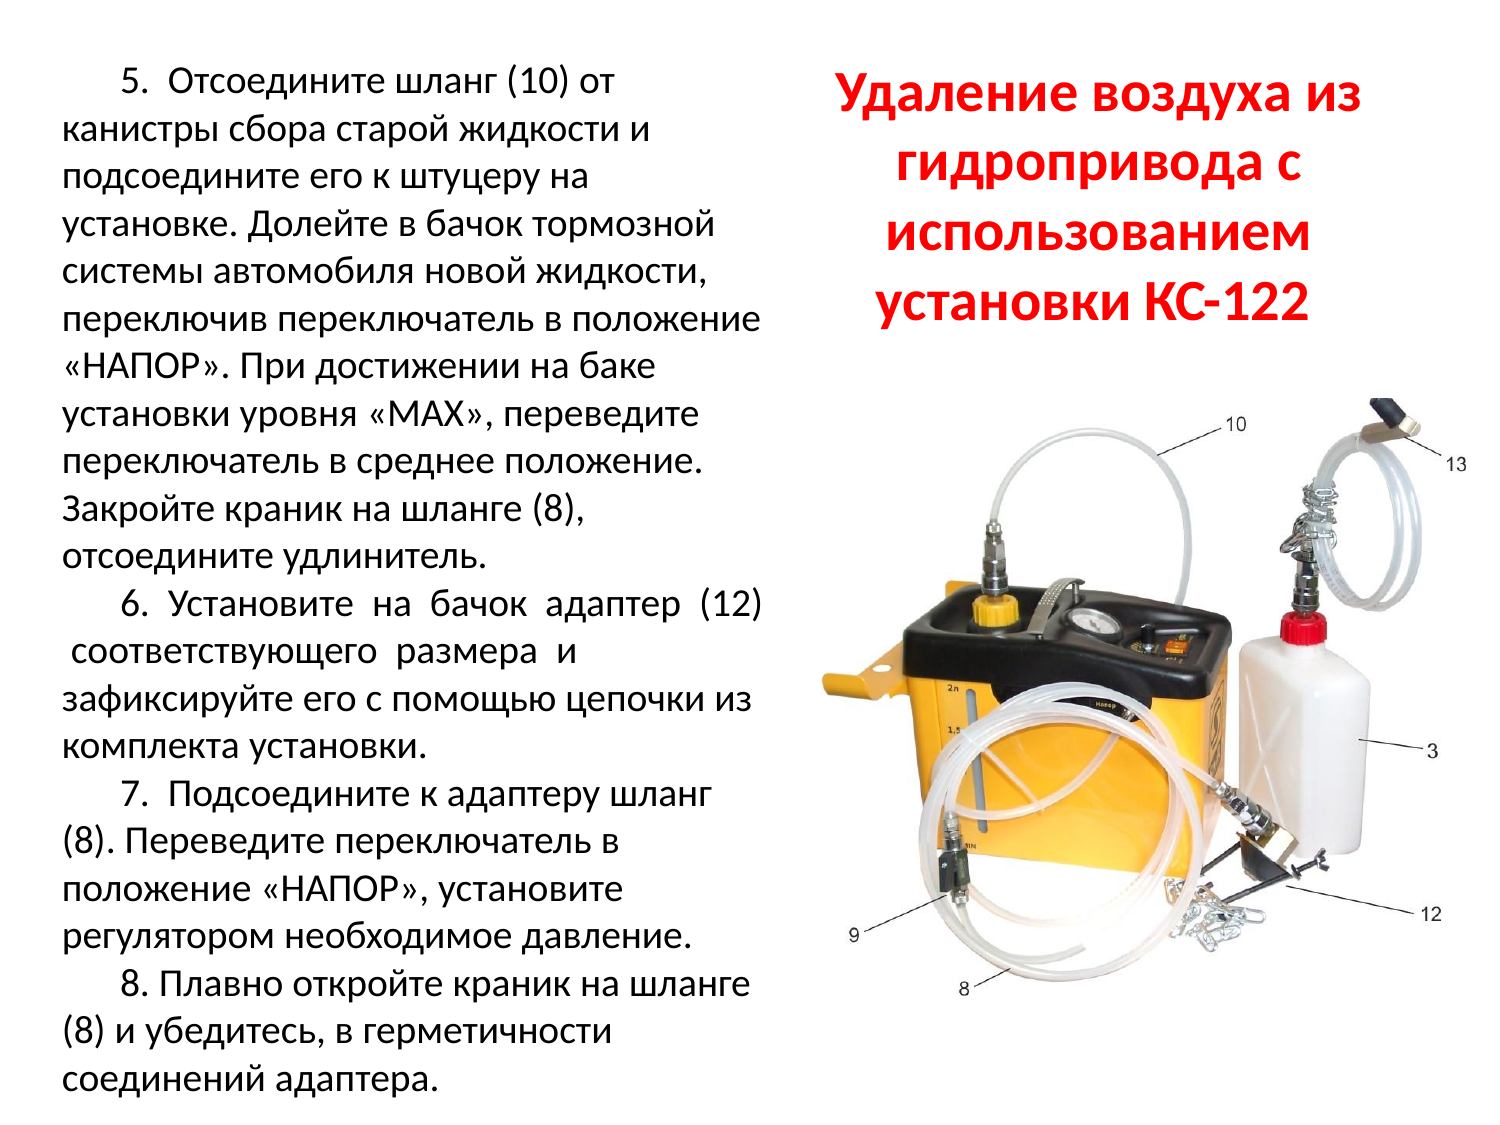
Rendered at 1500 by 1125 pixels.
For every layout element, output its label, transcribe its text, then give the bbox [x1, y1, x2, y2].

title Удаление воздуха из гидропривода с использованием установки КС-122 [773, 45, 1425, 340]
picture [820, 398, 1467, 997]
list 5. Отсоедините шланг (10) от канистры сбора старой жидкости и подсоедините его к штуцеру на установке. Долейте в бачок тормозной системы автомобиля новой жидкости, переключив переключатель в положение «НАПОР». При достижении на баке установки уровня «МАХ», переведите переключатель в среднее положение. Закройте краник на шланге (8), отсоедините удлинитель. 6. Установите на бачок адаптер (12) соответствующего размера и зафиксируйте его с помощью цепочки из комплекта установки. 7. Подсоедините к адаптеру шланг (8). Переведите переключатель в положение «НАПОР», установите регулятором необходимое давление. 8. Плавно откройте краник на шланге (8) и убедитесь, в герметичности соединений адаптера. [46, 46, 786, 1090]
